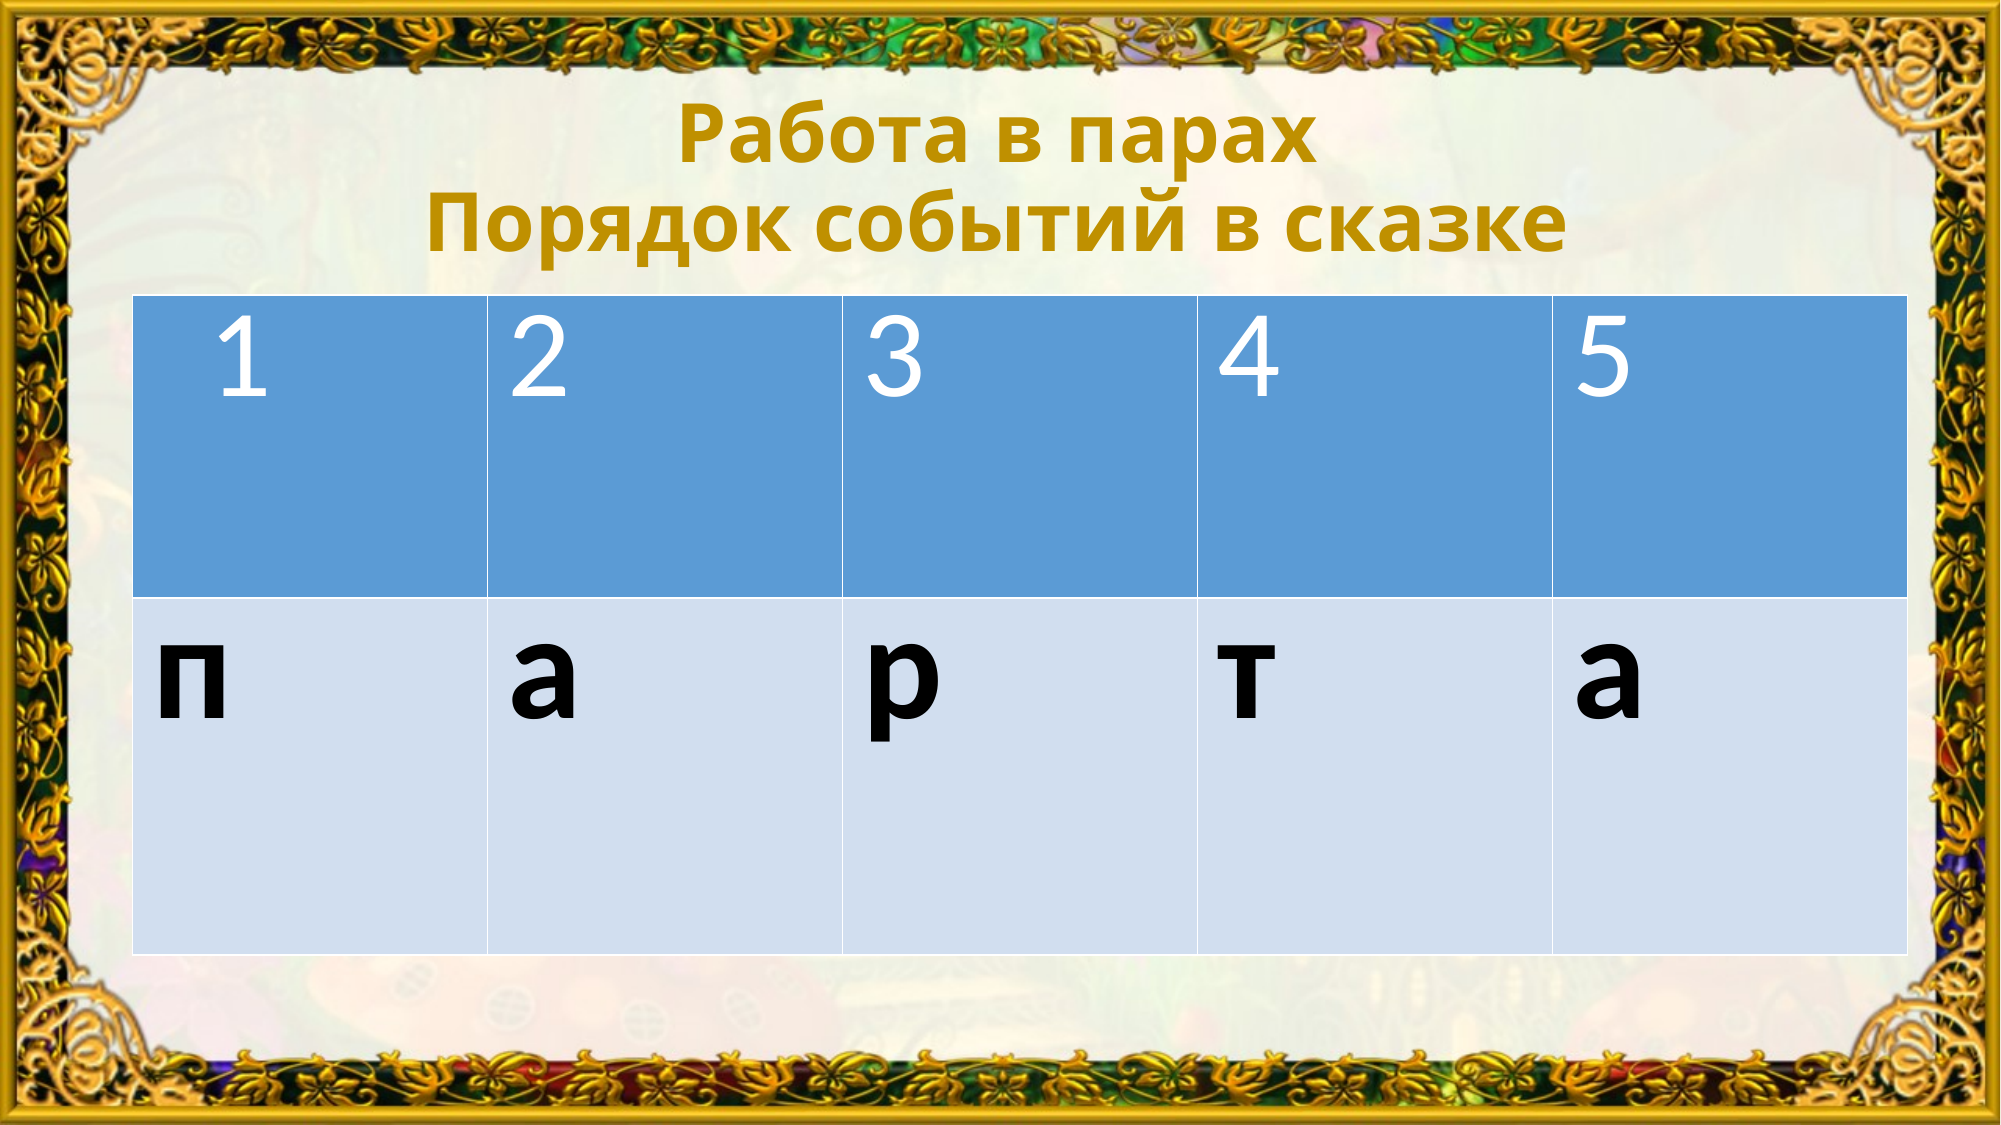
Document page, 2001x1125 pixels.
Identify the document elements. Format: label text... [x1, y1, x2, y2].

table_cell т [1198, 599, 1552, 954]
title Работа в парах Порядок событий в сказке [88, 83, 1906, 278]
table_cell р [843, 599, 1197, 954]
table_cell п [133, 599, 487, 954]
table_header 3 [843, 296, 1197, 597]
table_header 2 [488, 296, 842, 597]
table_cell а [488, 599, 842, 954]
picture [0, 0, 2001, 1125]
table_cell а [1553, 599, 1907, 954]
table_header 5 [1553, 296, 1907, 597]
table_header 1 [133, 296, 487, 597]
table_header 4 [1198, 296, 1552, 597]
